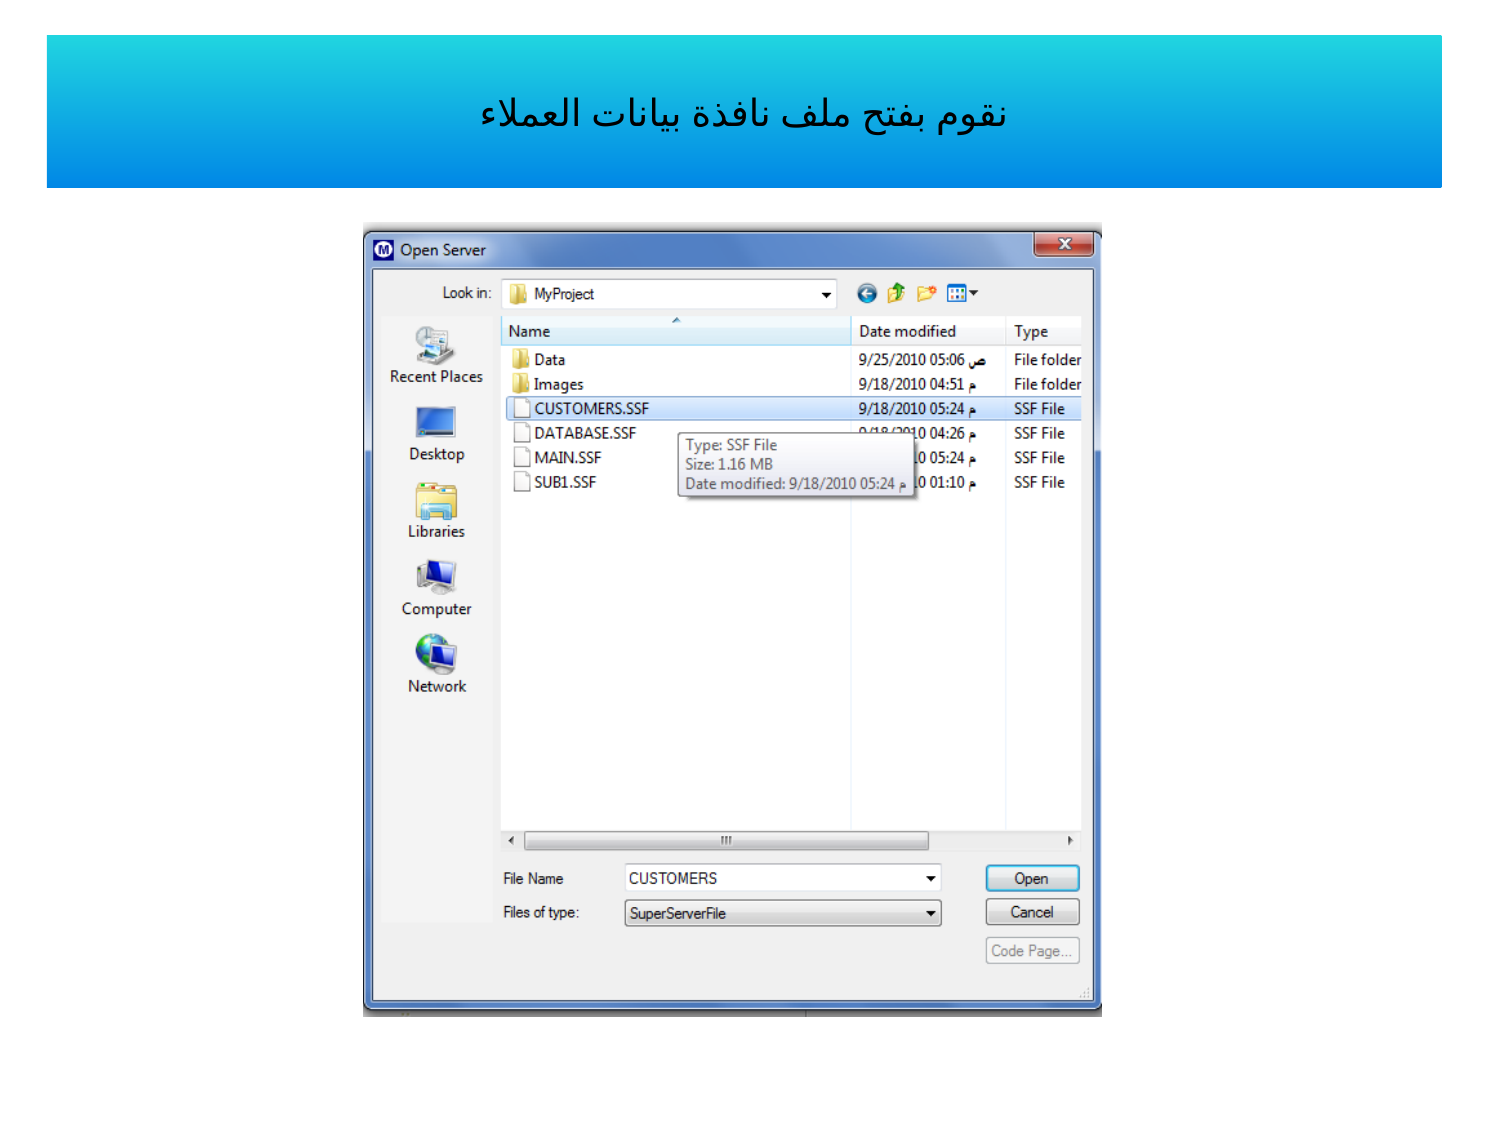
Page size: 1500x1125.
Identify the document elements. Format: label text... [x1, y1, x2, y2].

title نقوم بفتح ملف نافذة بيانات العملاء [46, 35, 1442, 188]
picture [362, 222, 1102, 1017]
